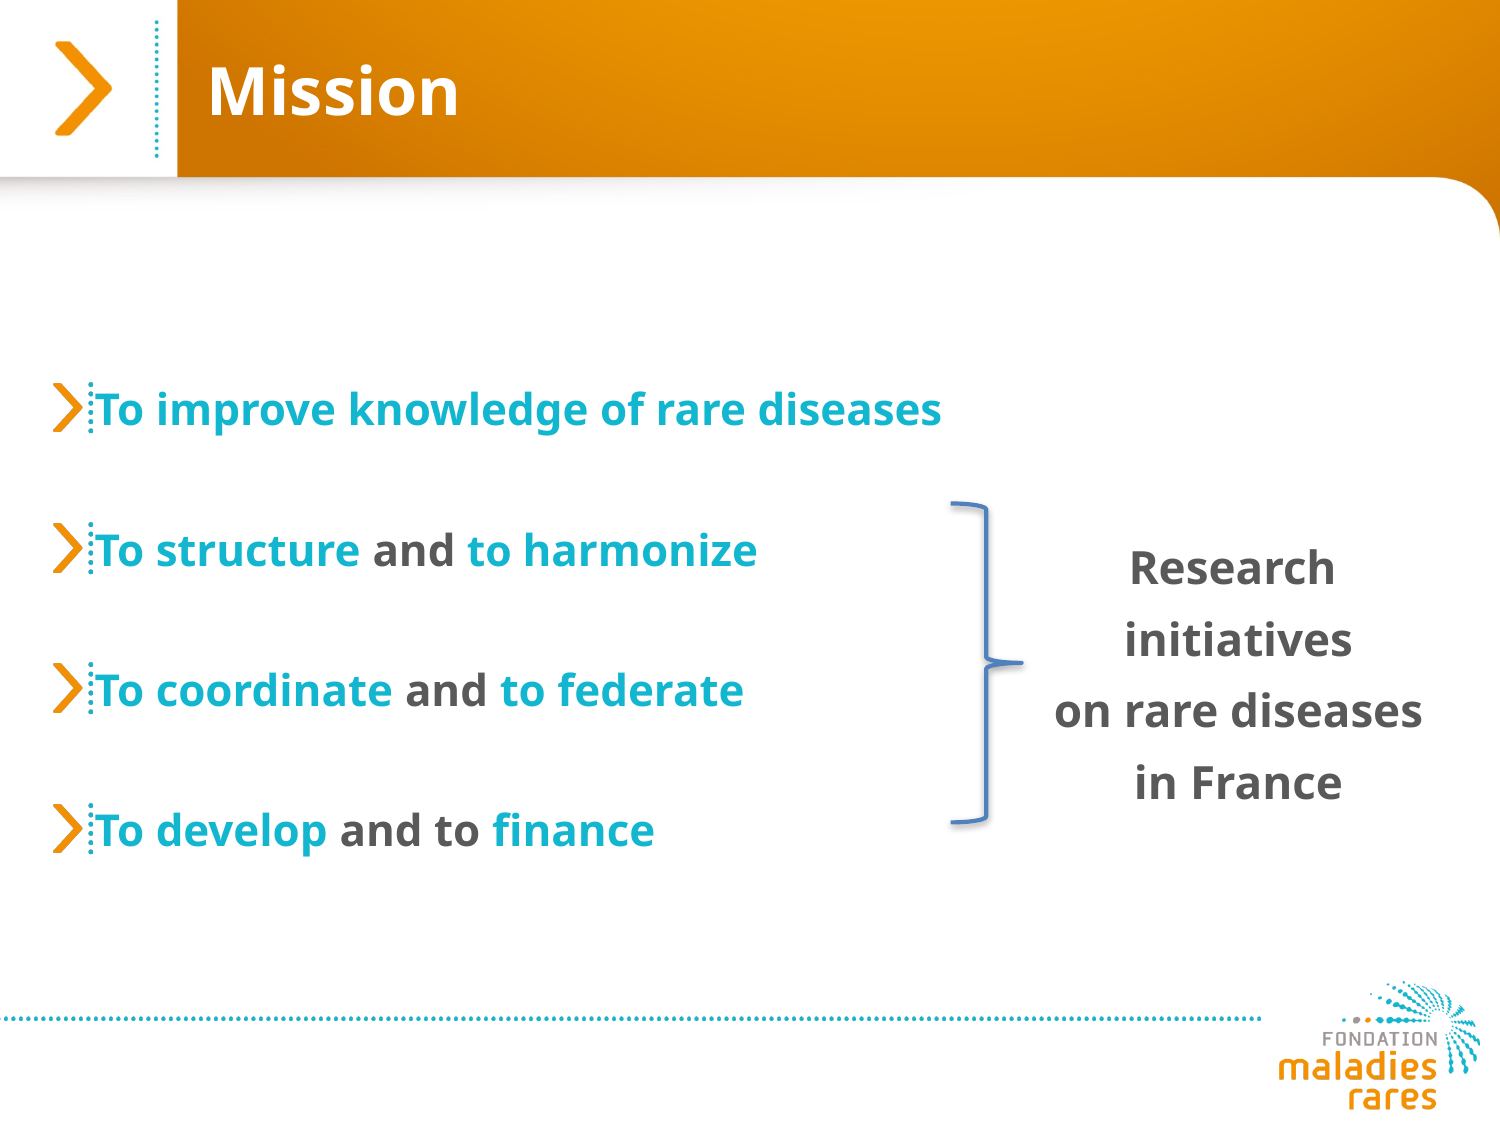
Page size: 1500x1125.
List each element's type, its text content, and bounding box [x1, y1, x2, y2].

picture [0, 0, 1500, 1125]
list To improve knowledge of rare diseases To structure and to harmonize To coordinate and to federate To develop and to finance [53, 302, 1373, 858]
text_box [950, 501, 1024, 825]
text_box Research initiatives on rare diseases in France [1038, 515, 1439, 816]
title Mission [206, 0, 1459, 178]
